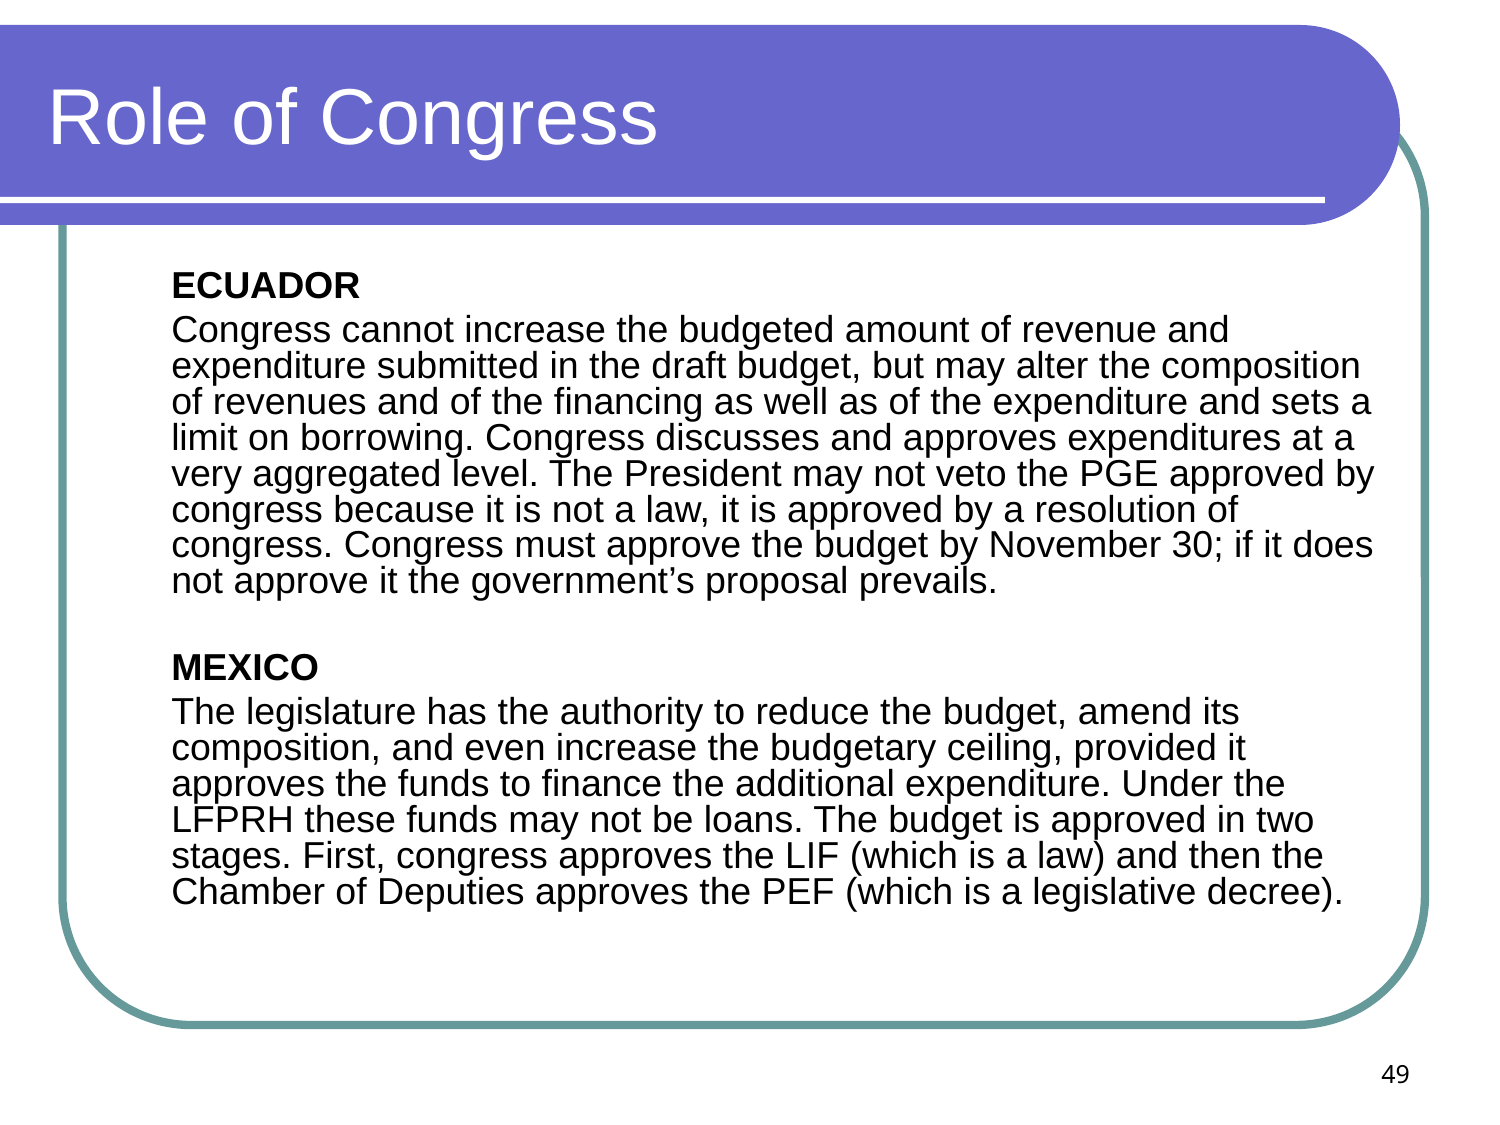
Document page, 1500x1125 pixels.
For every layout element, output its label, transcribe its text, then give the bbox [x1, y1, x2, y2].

slide_number 49 [1074, 1024, 1426, 1101]
list ECUADOR Congress cannot increase the budgeted amount of revenue and expenditure submitted in the draft budget, but may alter the composition of revenues and of the financing as well as of the expenditure and sets a limit on borrowing. Congress discusses and approves expenditures at a very aggregated level. The President may not veto the PGE approved by congress because it is not a law, it is approved by a resolution of congress. Congress must approve the budget by November 30; if it does not approve it the government’s proposal prevails. MEXICO The legislature has the authority to reduce the budget, amend its composition, and even increase the budgetary ceiling, provided it approves the funds to finance the additional expenditure. Under the LFPRH these funds may not be loans. The budget is approved in two stages. First, congress approves the LIF (which is a law) and then the Chamber of Deputies approves the PEF (which is a legislative decree). [99, 262, 1401, 988]
title Role of Congress [31, 37, 1348, 188]
